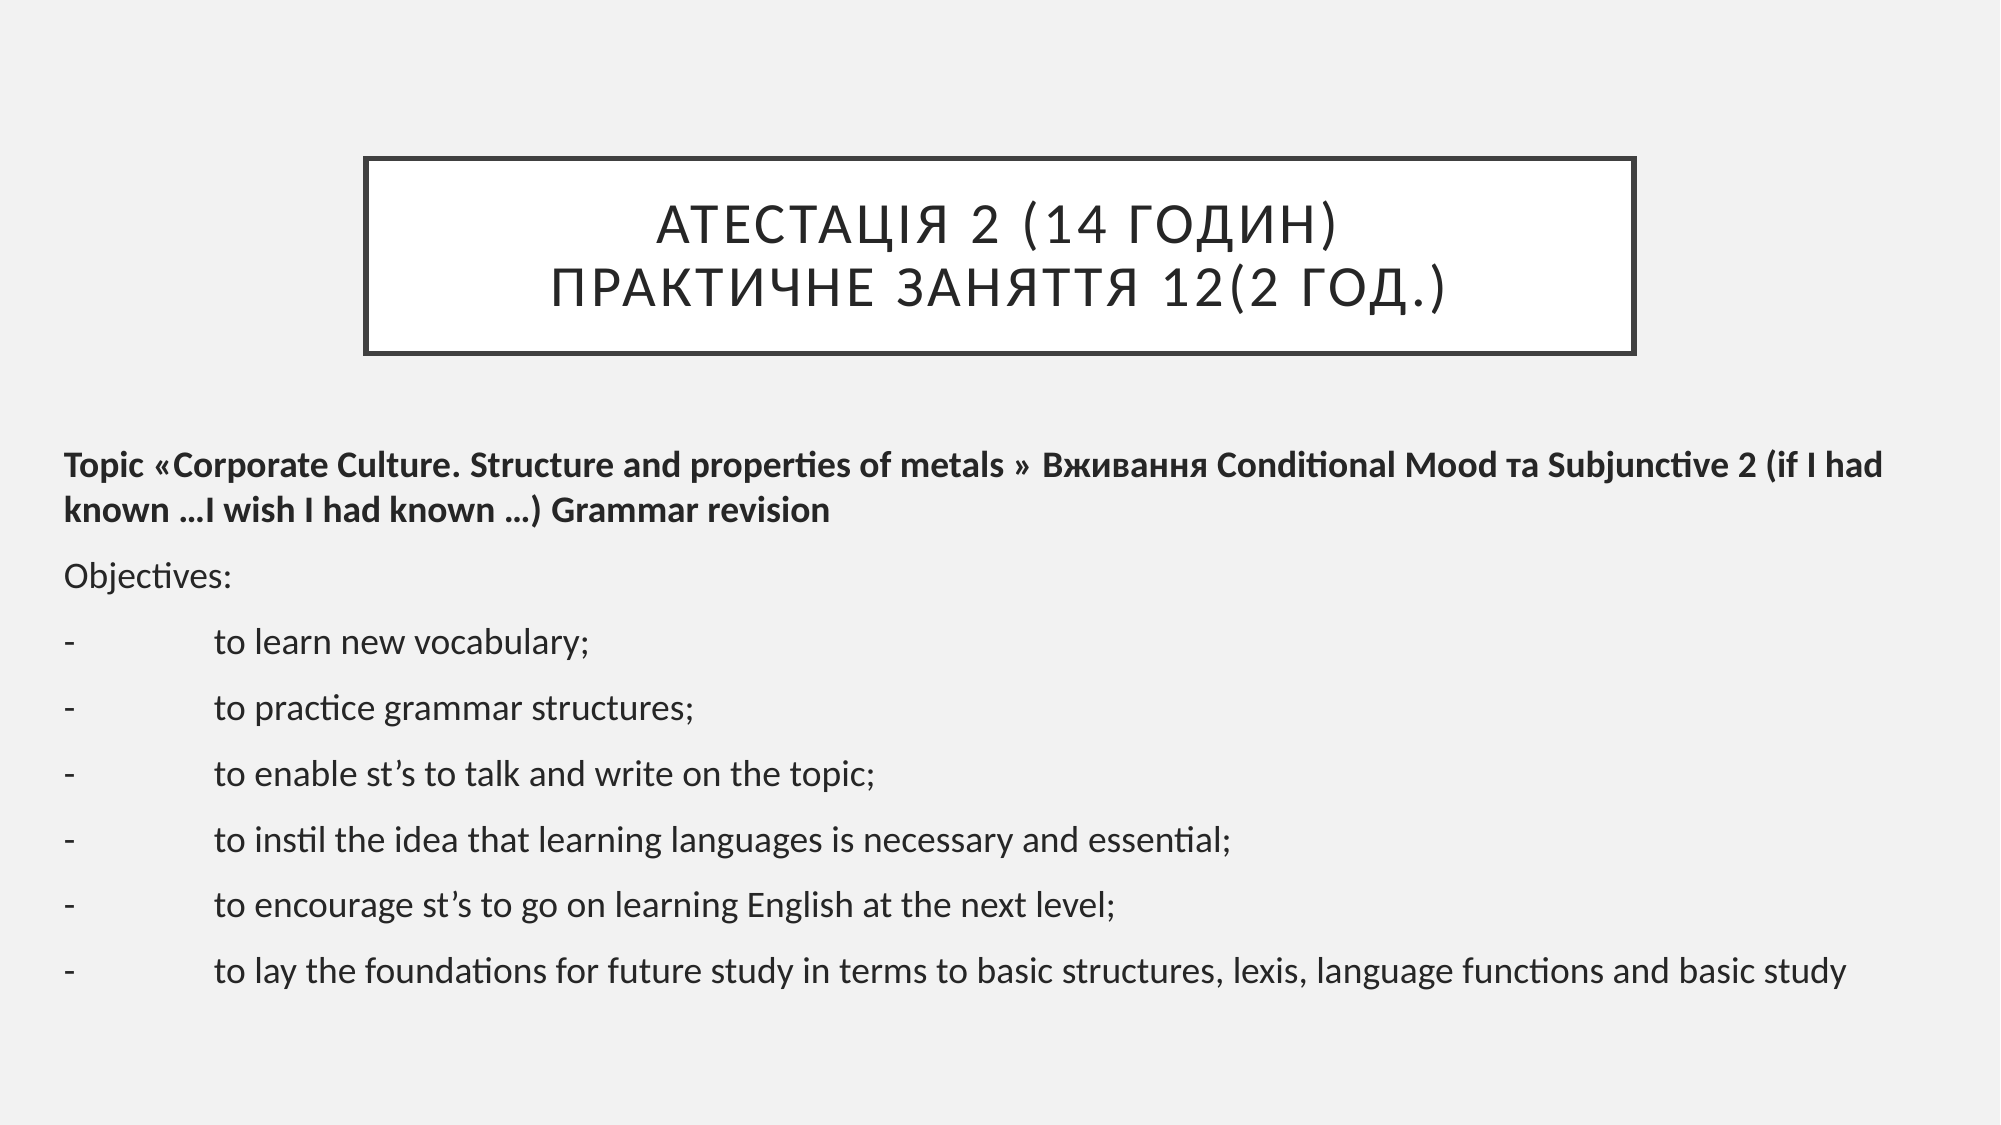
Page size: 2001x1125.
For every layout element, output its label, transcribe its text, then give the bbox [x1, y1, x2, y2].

title Атестація 2 (14 годин) Практичне заняття 12(2 год.) [363, 156, 1637, 356]
list Topic «Corporate Culture. Structure and properties of metals » Вживання Conditional Mood та Subjunctive 2 (if I had known …I wish I had known …) Grammar revision Objectives: - to learn new vocabulary; - to practice grammar structures; - to enable st’s to talk and write on the topic; - to instil the idea that learning languages is necessary and essential; - to encourage st’s to go on learning English at the next level; - to lay the foundations for future study in terms to basic structures, lexis, language functions and basic study [49, 432, 1945, 1075]
